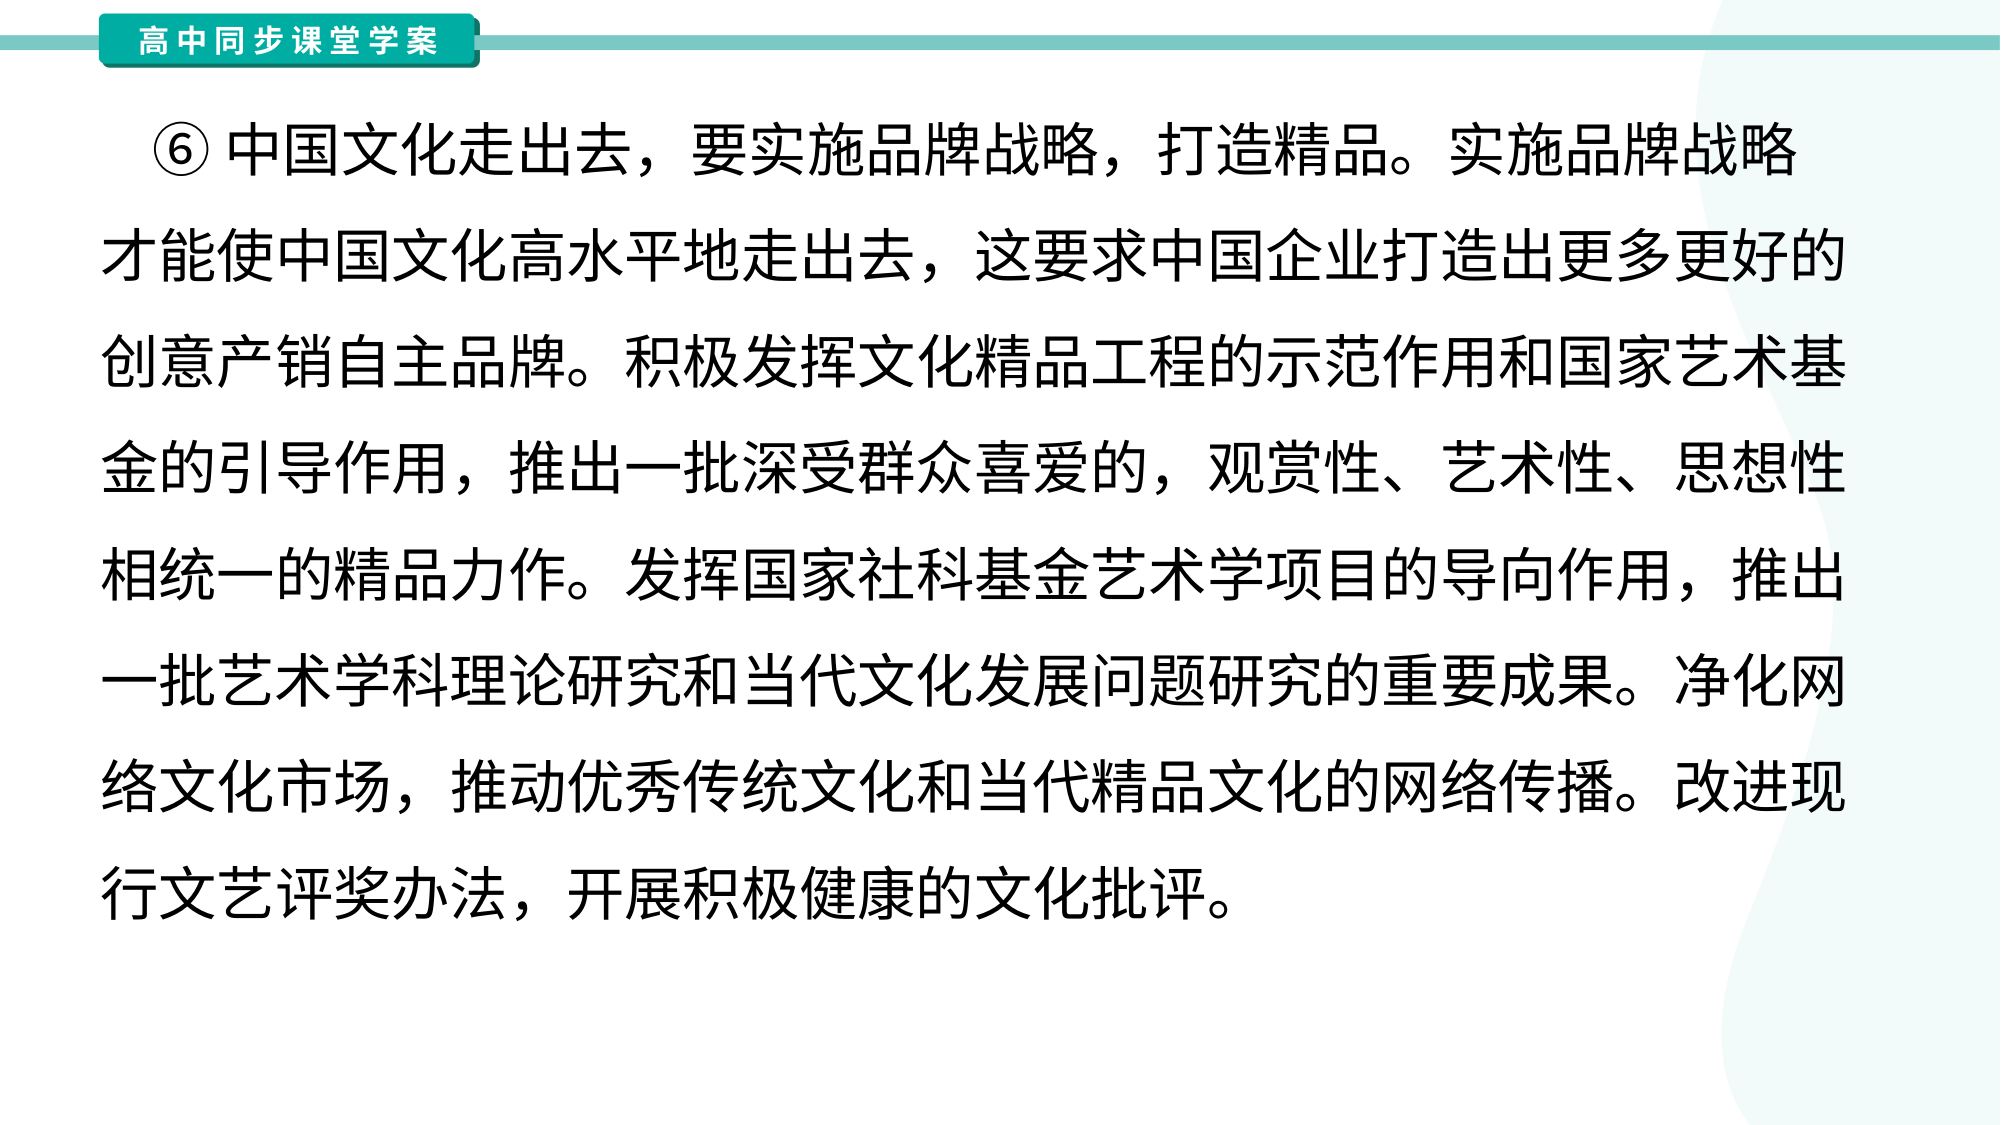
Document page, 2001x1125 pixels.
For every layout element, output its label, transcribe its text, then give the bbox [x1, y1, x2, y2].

picture [0, 0, 2000, 1125]
text_box ⑥中国文化走出去，要实施品牌战略，打造精品。实施品牌战略 才能使中国文化高水平地走出去，这要求中国企业打造出更多更好的 创意产销自主品牌。积极发挥文化精品工程的示范作用和国家艺术基 金的引导作用，推出一批深受群众喜爱的，观赏性、艺术性、思想性 相统一的精品力作。发挥国家社科基金艺术学项目的导向作用，推出 一批艺术学科理论研究和当代文化发展问题研究的重要成果。净化网 络文化市场，推动优秀传统文化和当代精品文化的网络传播。改进现 行文艺评奖办法，开展积极健康的文化批评。 [100, 76, 1899, 927]
